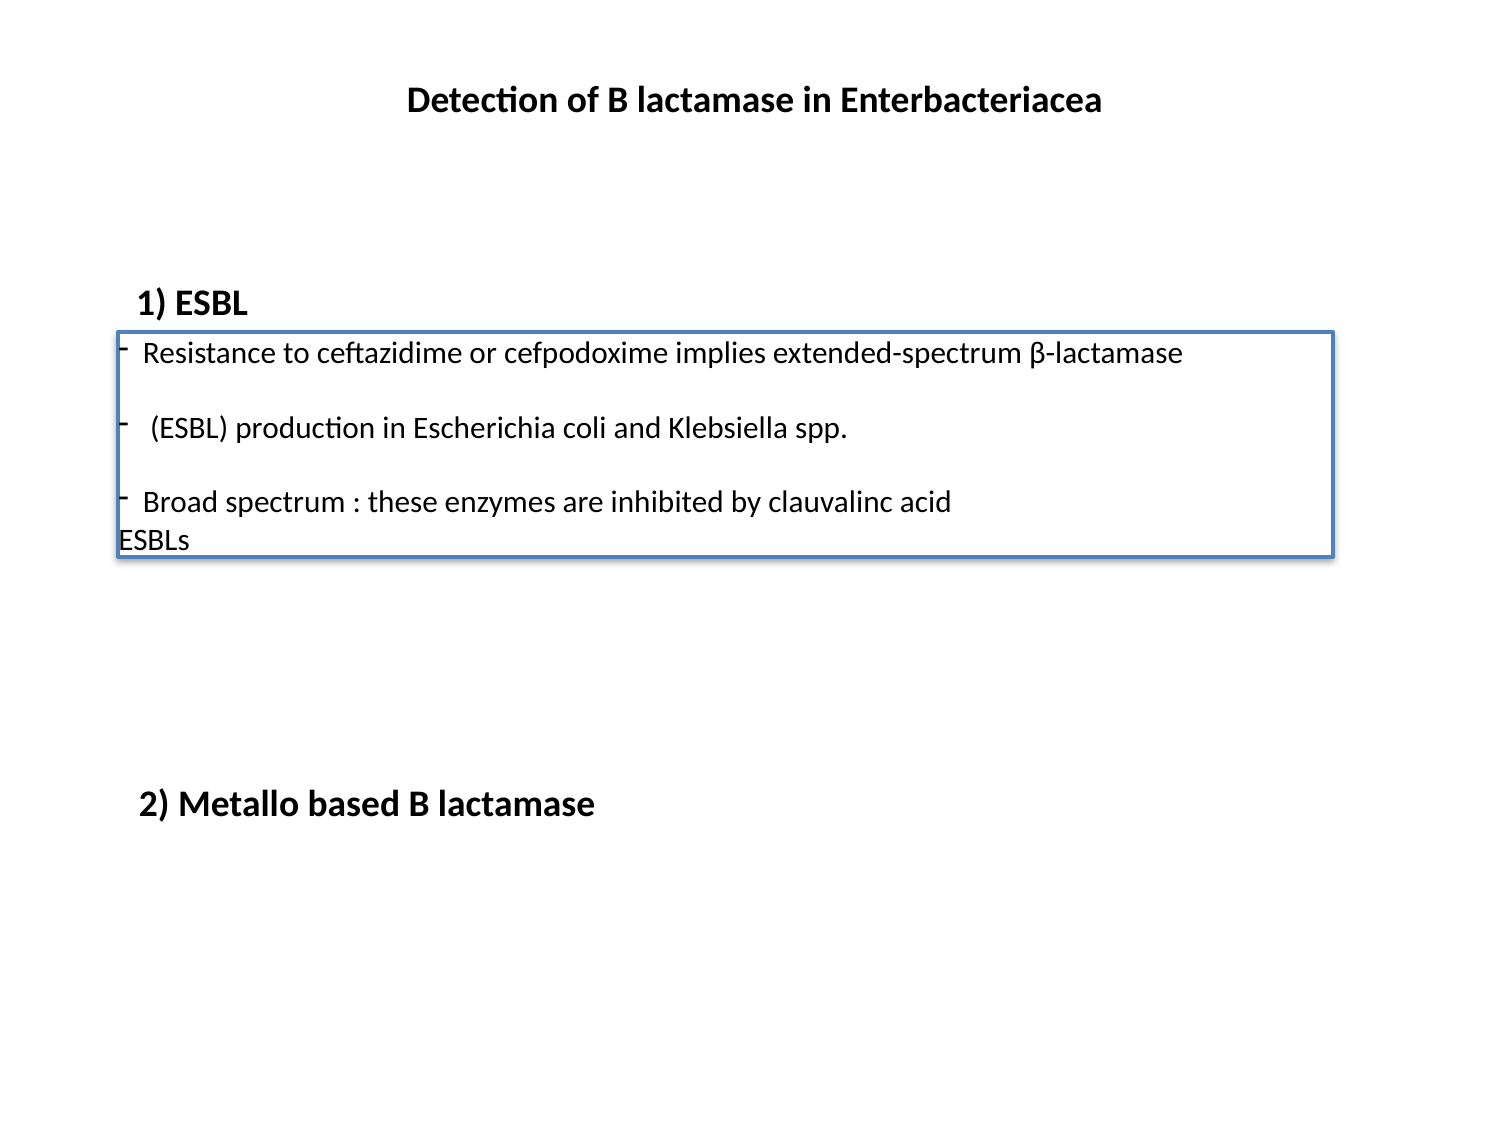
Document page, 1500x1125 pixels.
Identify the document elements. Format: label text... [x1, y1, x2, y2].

text_box 2) Metallo based B lactamase [131, 771, 604, 832]
text_box Detection of B lactamase in Enterbacteriacea [399, 67, 1112, 128]
text_box 1) ESBL [128, 270, 256, 330]
text_box Resistance to ceftazidime or cefpodoxime implies extended-spectrum β-lactamase (ESBL) production in Escherichia coli and Klebsiella spp. Broad spectrum : these enzymes are inhibited by clauvalinc acid ESBLs [118, 332, 1333, 557]
